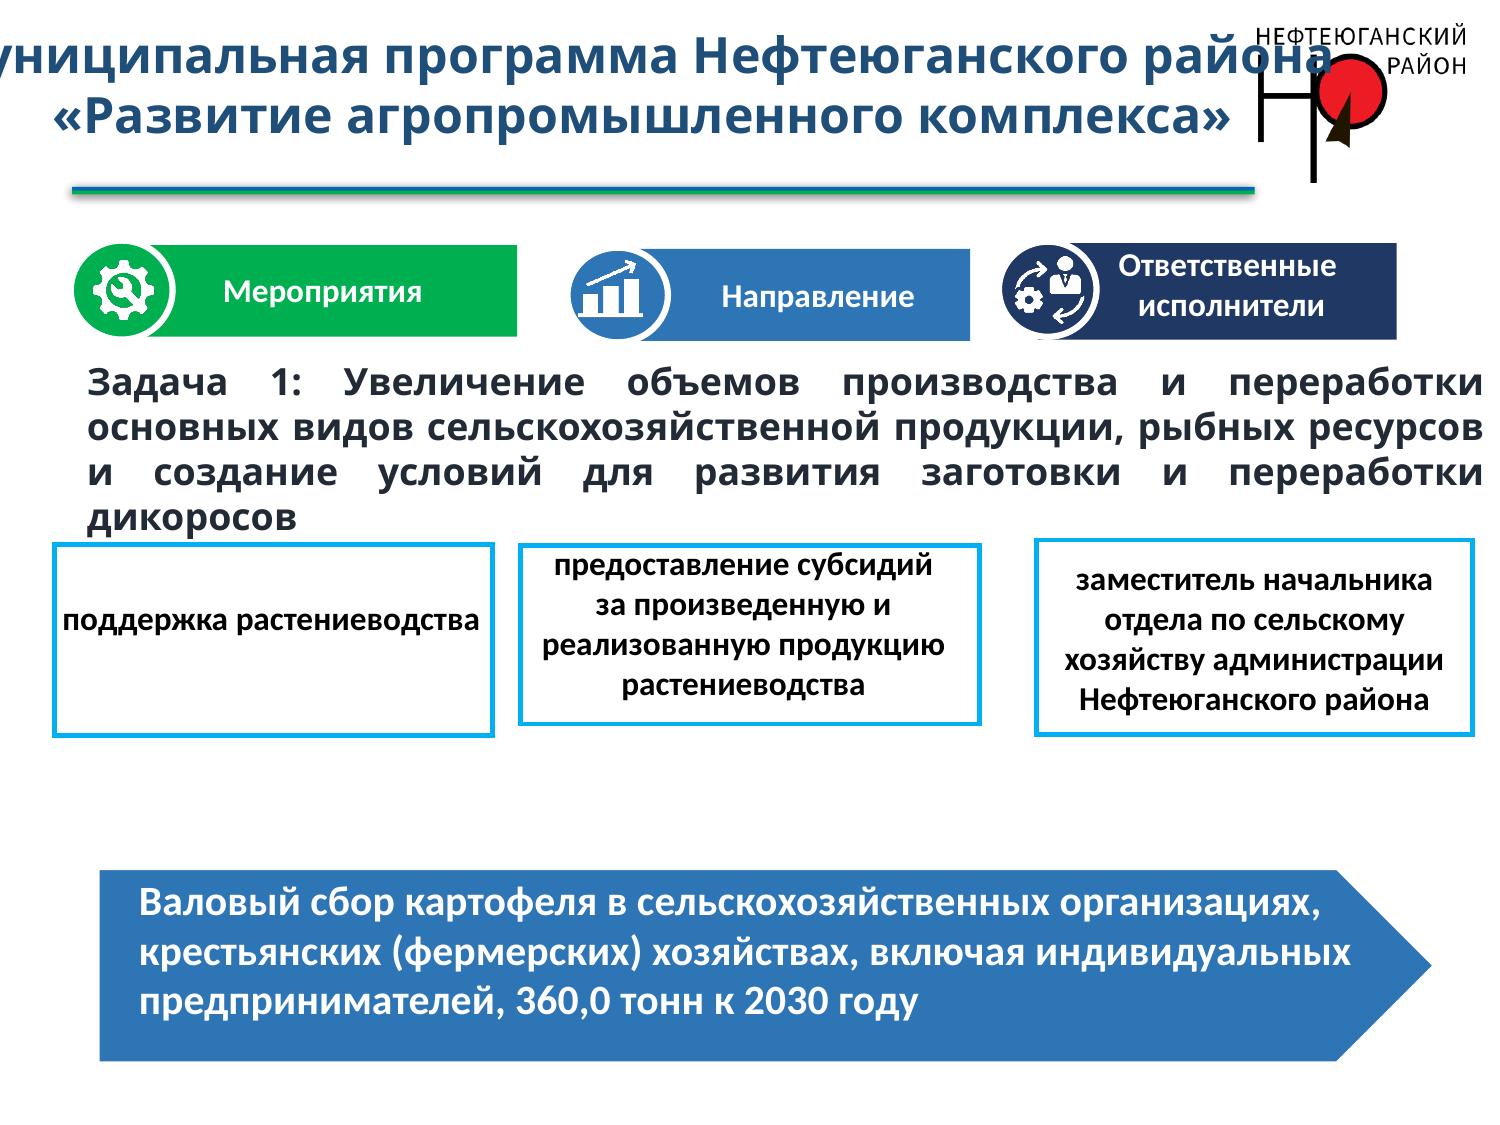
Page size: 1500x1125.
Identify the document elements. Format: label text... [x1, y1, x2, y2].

text_box [54, 544, 493, 589]
text_box Направление [706, 266, 931, 322]
text_box [54, 644, 493, 737]
text_box [69, 239, 174, 341]
text_box Валовый сбор картофеля в сельскохозяйственных организациях, крестьянских (фермерских) хозяйствах, включая индивидуальных предпринимателей, 360,0 тонн к 2030 году [123, 919, 1359, 978]
text_box [566, 246, 669, 344]
picture [1012, 256, 1087, 324]
text_box [997, 240, 1085, 338]
text_box Задача 1: Увеличение объемов производства и переработки основных видов сельскохозяйственной продукции, рыбных ресурсов и создание условий для развития заготовки и переработки дикоросов [72, 350, 1500, 546]
text_box [634, 248, 971, 342]
text_box [520, 546, 980, 725]
text_box [142, 244, 518, 338]
text_box [96, 866, 1437, 1065]
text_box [72, 186, 1255, 195]
text_box Мероприятия [207, 262, 438, 317]
picture [1257, 23, 1465, 183]
picture [578, 256, 643, 320]
text_box Муниципальная программа Нефтеюганского района «Развитие агропромышленного комплекса» [0, 16, 1363, 152]
text_box [1087, 259, 1098, 320]
text_box Ответственные исполнители [1103, 235, 1360, 331]
picture [93, 260, 154, 320]
text_box поддержка растениеводства [46, 589, 497, 644]
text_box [514, 603, 949, 664]
text_box предоставление субсидий за произведенную и реализованную продукцию растениеводства [522, 534, 966, 710]
text_box заместитель начальника отдела по сельскому хозяйству администрации Нефтеюганского района [1036, 539, 1474, 736]
text_box [1037, 242, 1398, 341]
